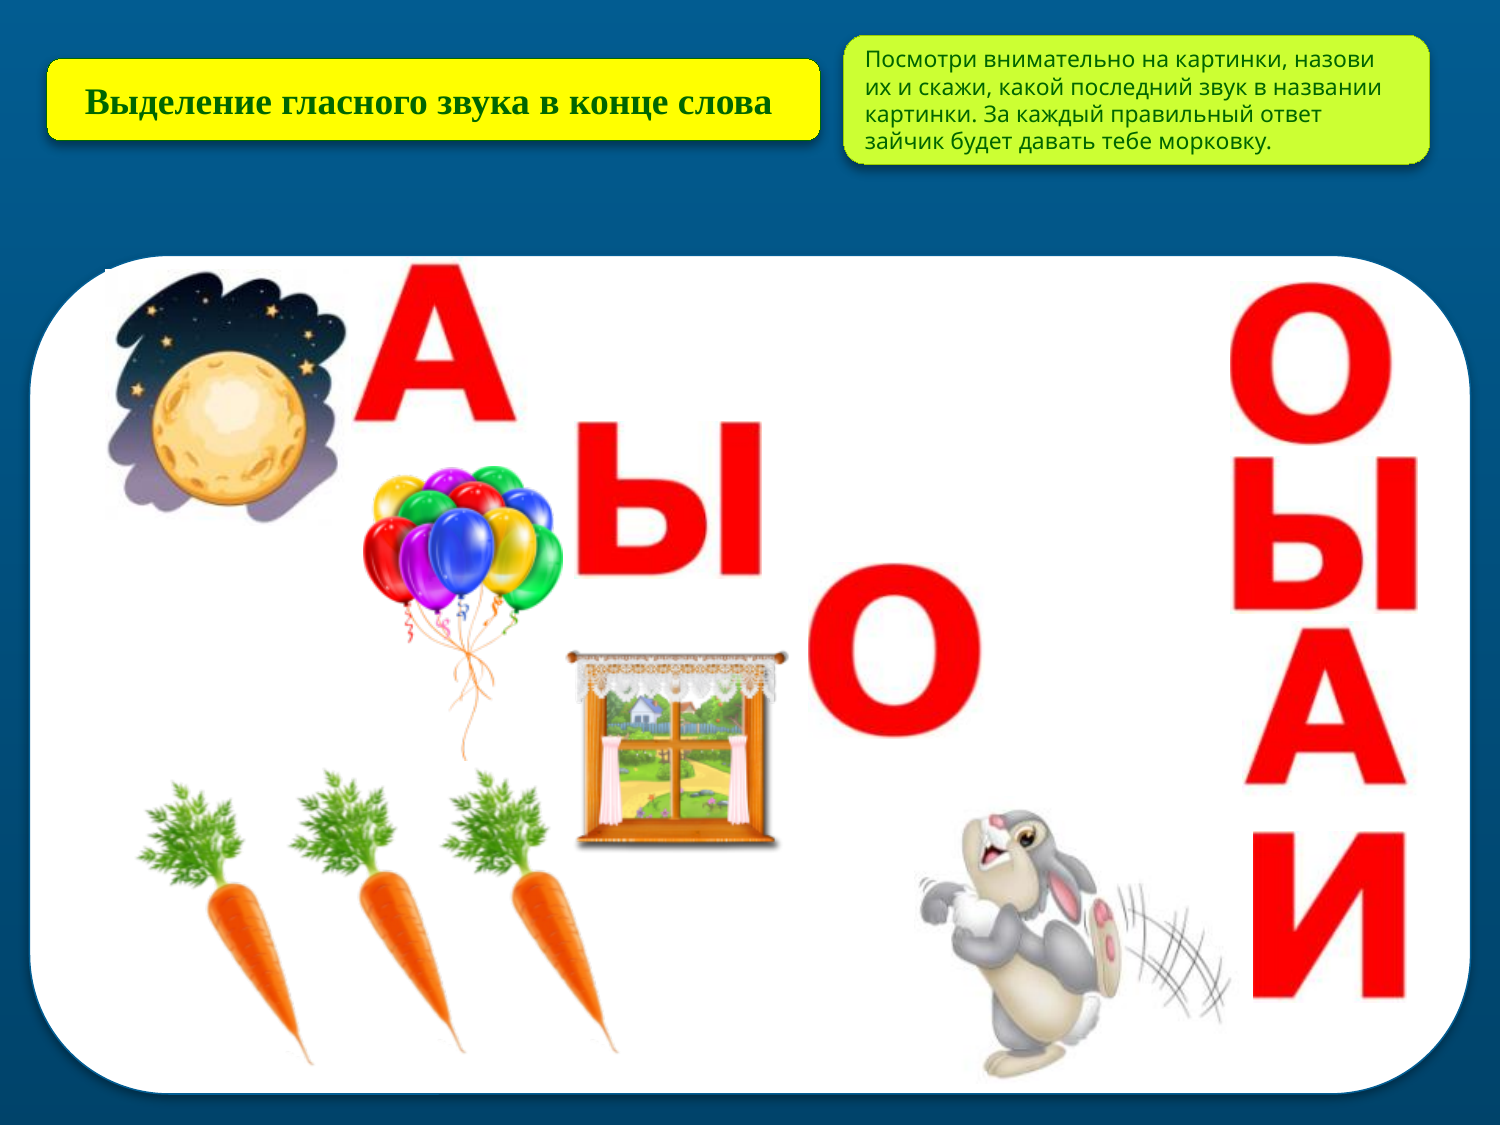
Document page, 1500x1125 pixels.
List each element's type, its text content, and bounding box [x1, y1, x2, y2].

picture [573, 421, 762, 579]
text_box Посмотри внимательно на картинки, назови их и скажи, какой последний звук в названии картинки. За каждый правильный ответ зайчик будет давать тебе морковку. [843, 35, 1430, 165]
picture [1253, 831, 1407, 1004]
picture [351, 257, 528, 434]
picture [118, 466, 1419, 1085]
text_box [28, 272, 911, 1095]
picture [105, 269, 349, 526]
text_box [0, 0, 1500, 1125]
text_box [109, 254, 1472, 1095]
picture [1230, 280, 1395, 446]
picture [1230, 456, 1419, 615]
text_box Выделение гласного звука в конце слова [46, 58, 821, 141]
